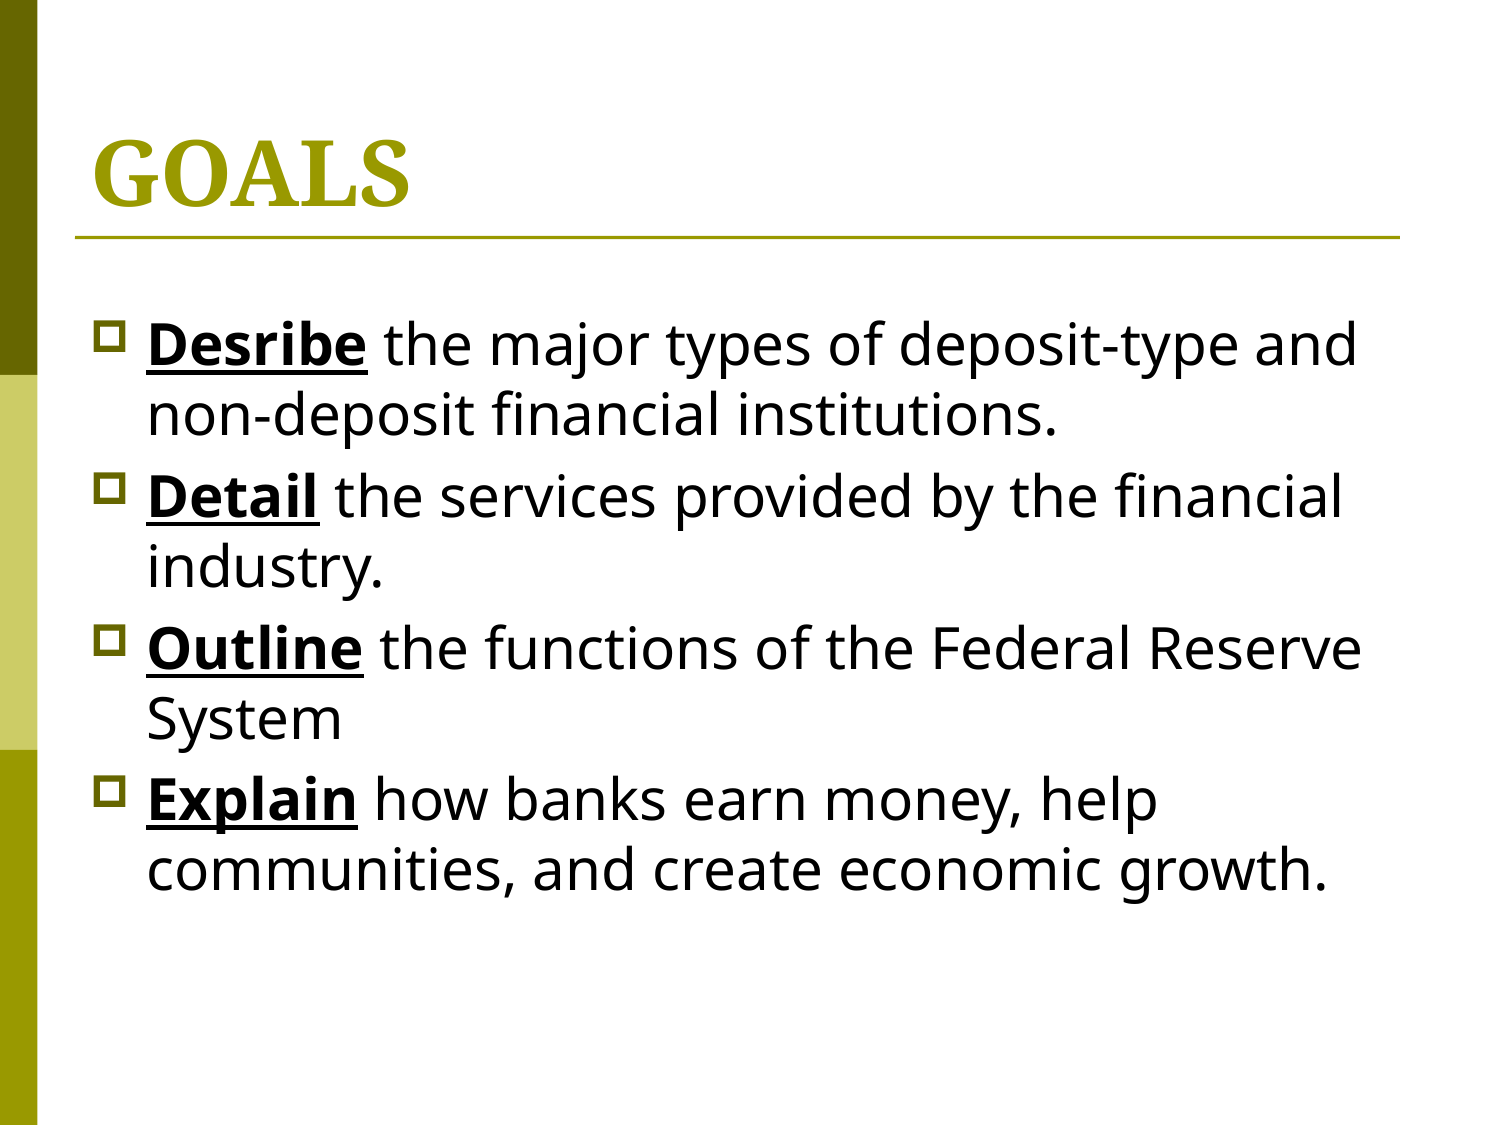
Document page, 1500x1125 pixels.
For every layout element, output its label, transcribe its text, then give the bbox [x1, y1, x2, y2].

list Desribe the major types of deposit-type and non-deposit financial institutions. Detail the services provided by the financial industry. Outline the functions of the Federal Reserve System Explain how banks earn money, help communities, and create economic growth. [74, 299, 1426, 1006]
title GOALS [74, 45, 1426, 233]
